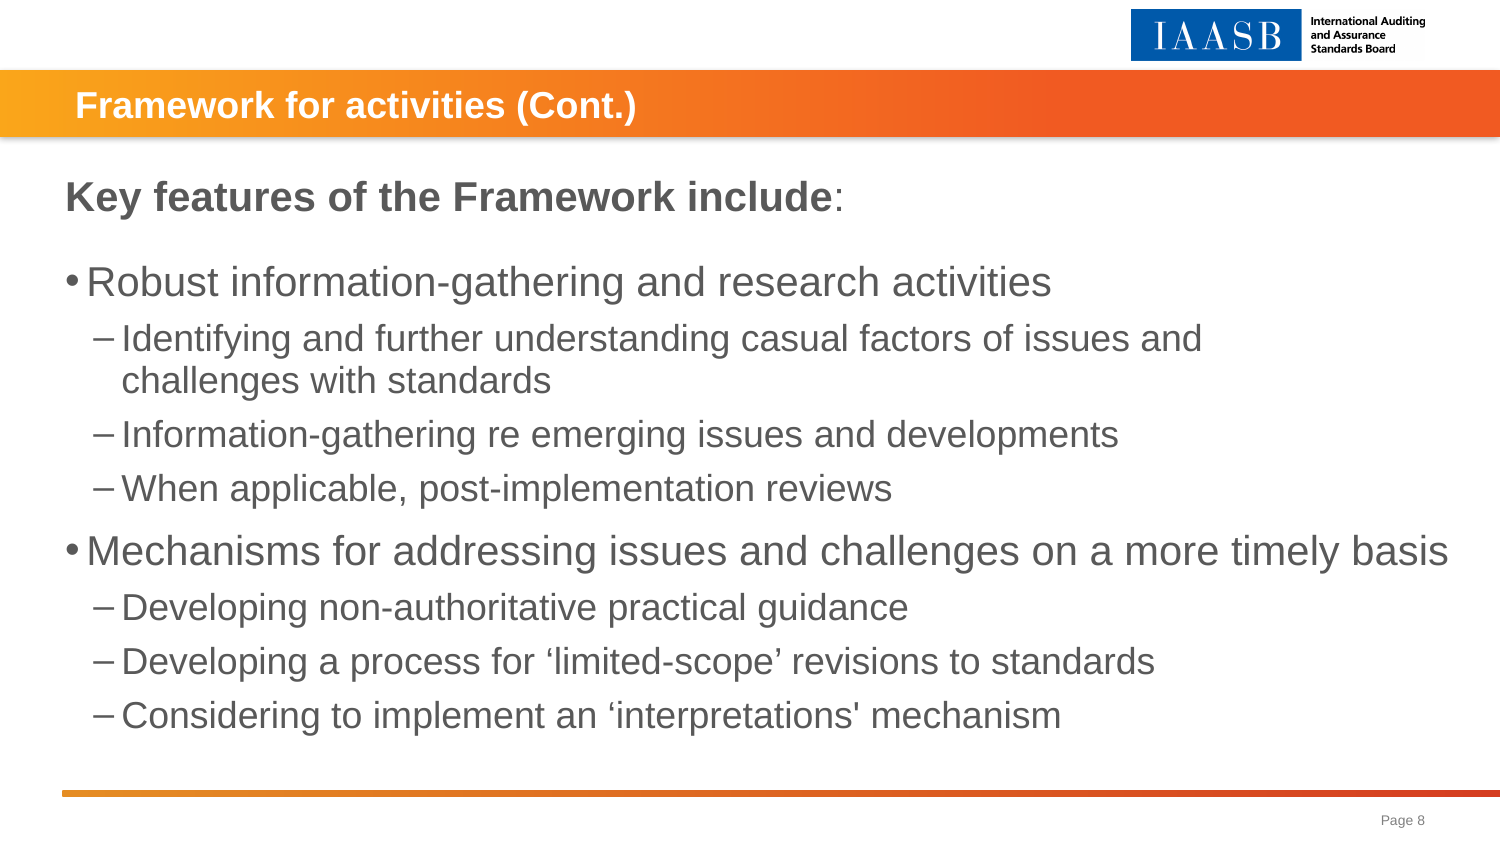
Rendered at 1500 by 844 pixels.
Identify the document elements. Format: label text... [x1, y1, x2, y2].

title Framework for activities (Cont.) [75, 70, 1425, 137]
list Key features of the Framework include: Robust information-gathering and research activities Identifying and further understanding casual factors of issues and challenges with standards Information-gathering re emerging issues and developments When applicable, post-implementation reviews Mechanisms for addressing issues and challenges on a more timely basis Developing non-authoritative practical guidance Developing a process for ‘limited-scope’ revisions to standards Considering to implement an ‘interpretations' mechanism [65, 171, 1480, 763]
picture [1131, 9, 1425, 61]
slide_number Page 8 [972, 801, 1425, 839]
